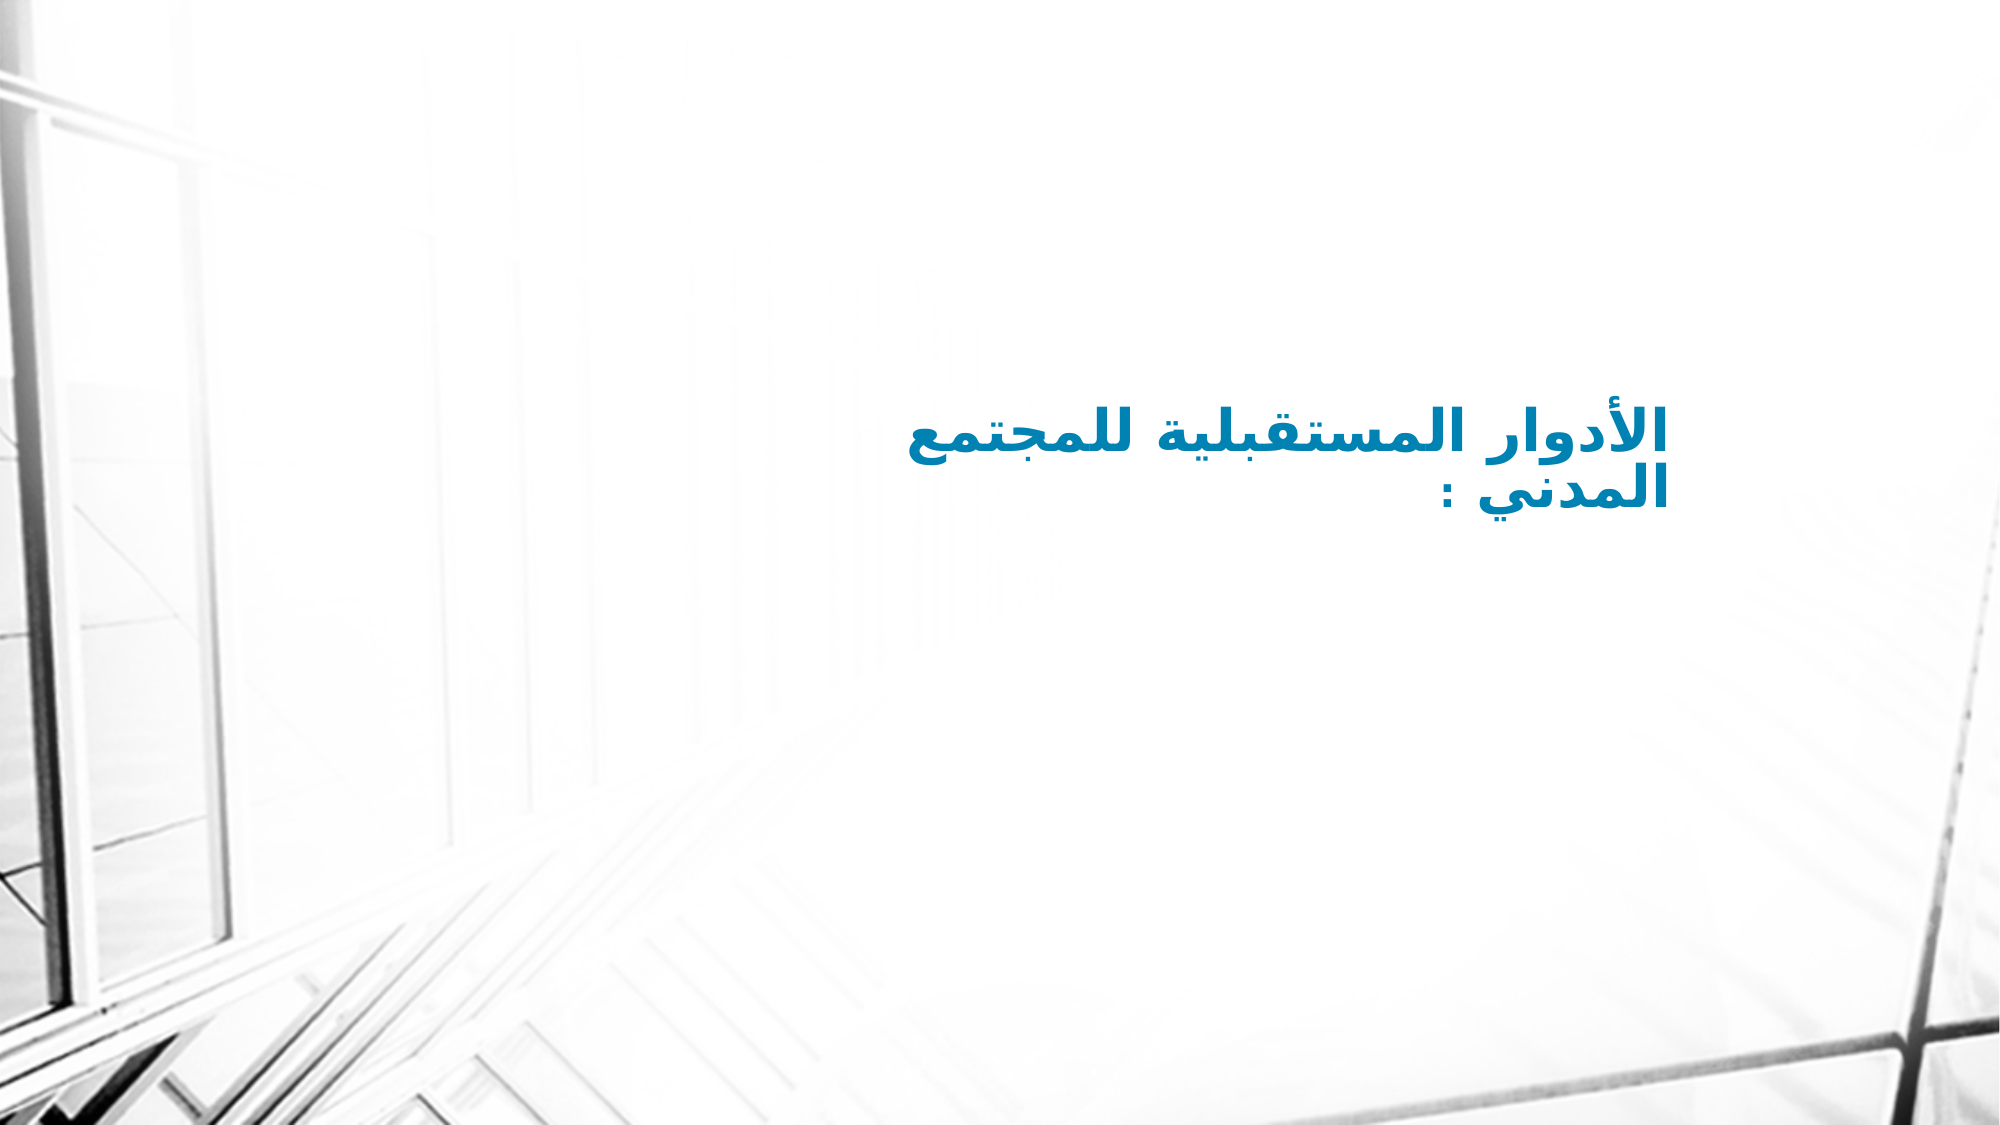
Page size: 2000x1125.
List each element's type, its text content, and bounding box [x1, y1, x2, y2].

picture [0, 0, 2000, 1125]
title الأدوار المستقبلية للمجتمع المدني : [695, 351, 1687, 527]
